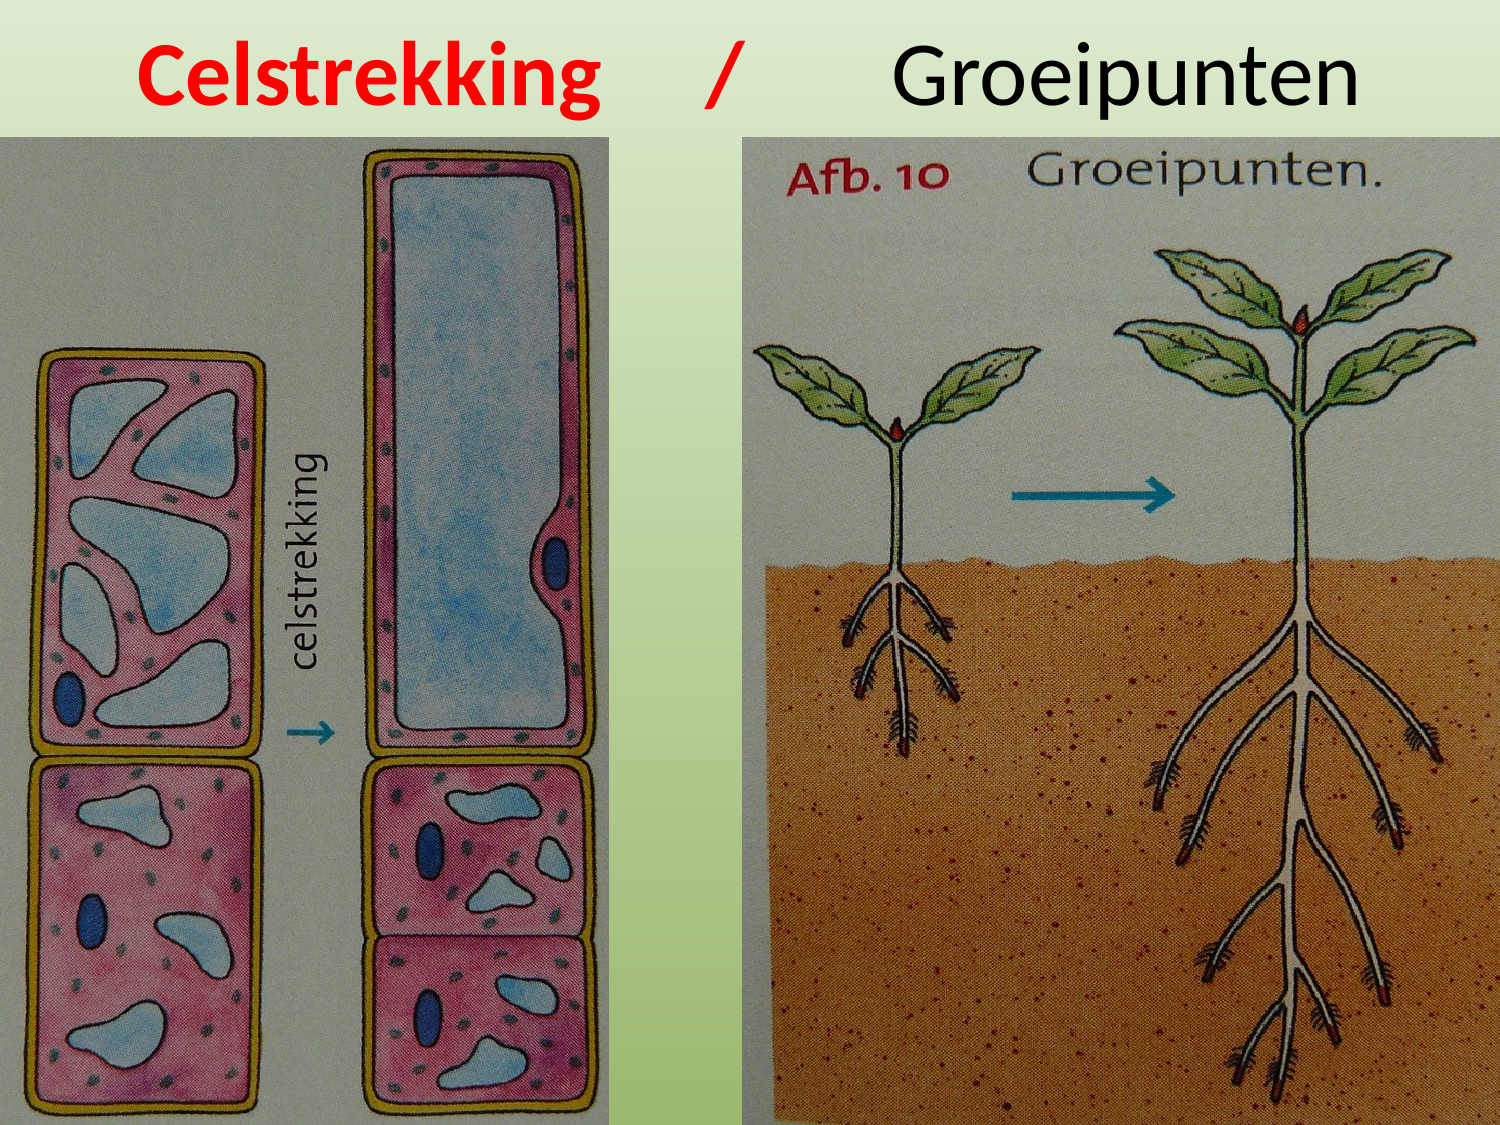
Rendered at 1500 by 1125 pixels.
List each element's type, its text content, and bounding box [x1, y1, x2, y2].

title Celstrekking / Groeipunten [0, 0, 1500, 138]
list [0, 136, 609, 1125]
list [742, 136, 1500, 1125]
